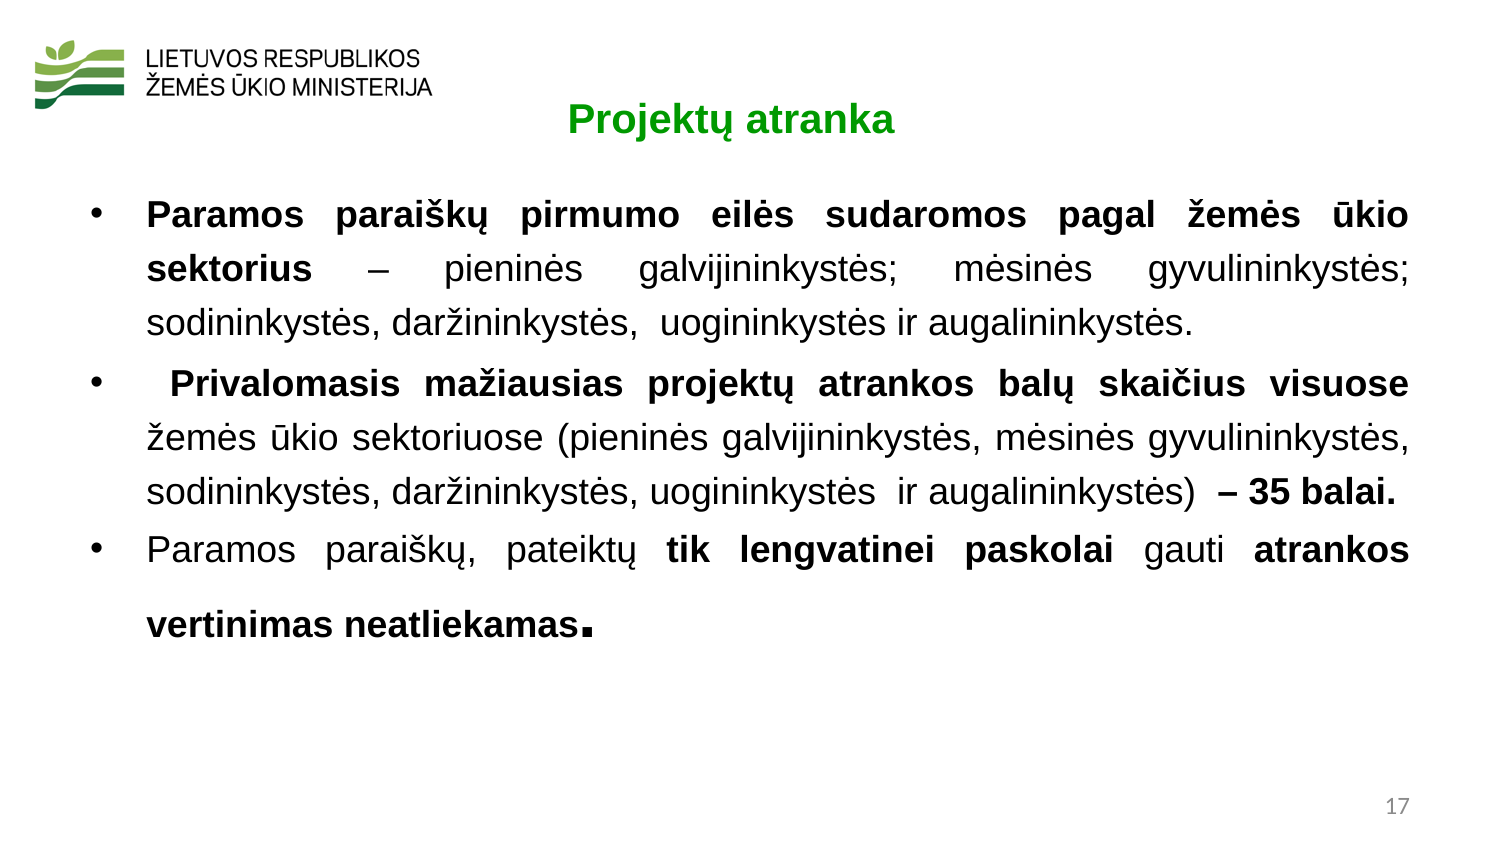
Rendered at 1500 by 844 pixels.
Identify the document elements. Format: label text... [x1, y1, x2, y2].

picture [26, 20, 447, 117]
list Paramos paraiškų pirmumo eilės sudaromos pagal žemės ūkio sektorius – pieninės galvijininkystės; mėsinės gyvulininkystės; sodininkystės, daržininkystės, uogininkystės ir augalininkystės. Privalomasis mažiausias projektų atrankos balų skaičius visuose žemės ūkio sektoriuose (pieninės galvijininkystės, mėsinės gyvulininkystės, sodininkystės, daržininkystės, uogininkystės ir augalininkystės) – 35 balai. Paramos paraiškų, pateiktų tik lengvatinei paskolai gauti atrankos vertinimas neatliekamas. [75, 173, 1425, 802]
title Projektų atranka [61, 59, 1412, 174]
slide_number 17 [1074, 782, 1425, 827]
